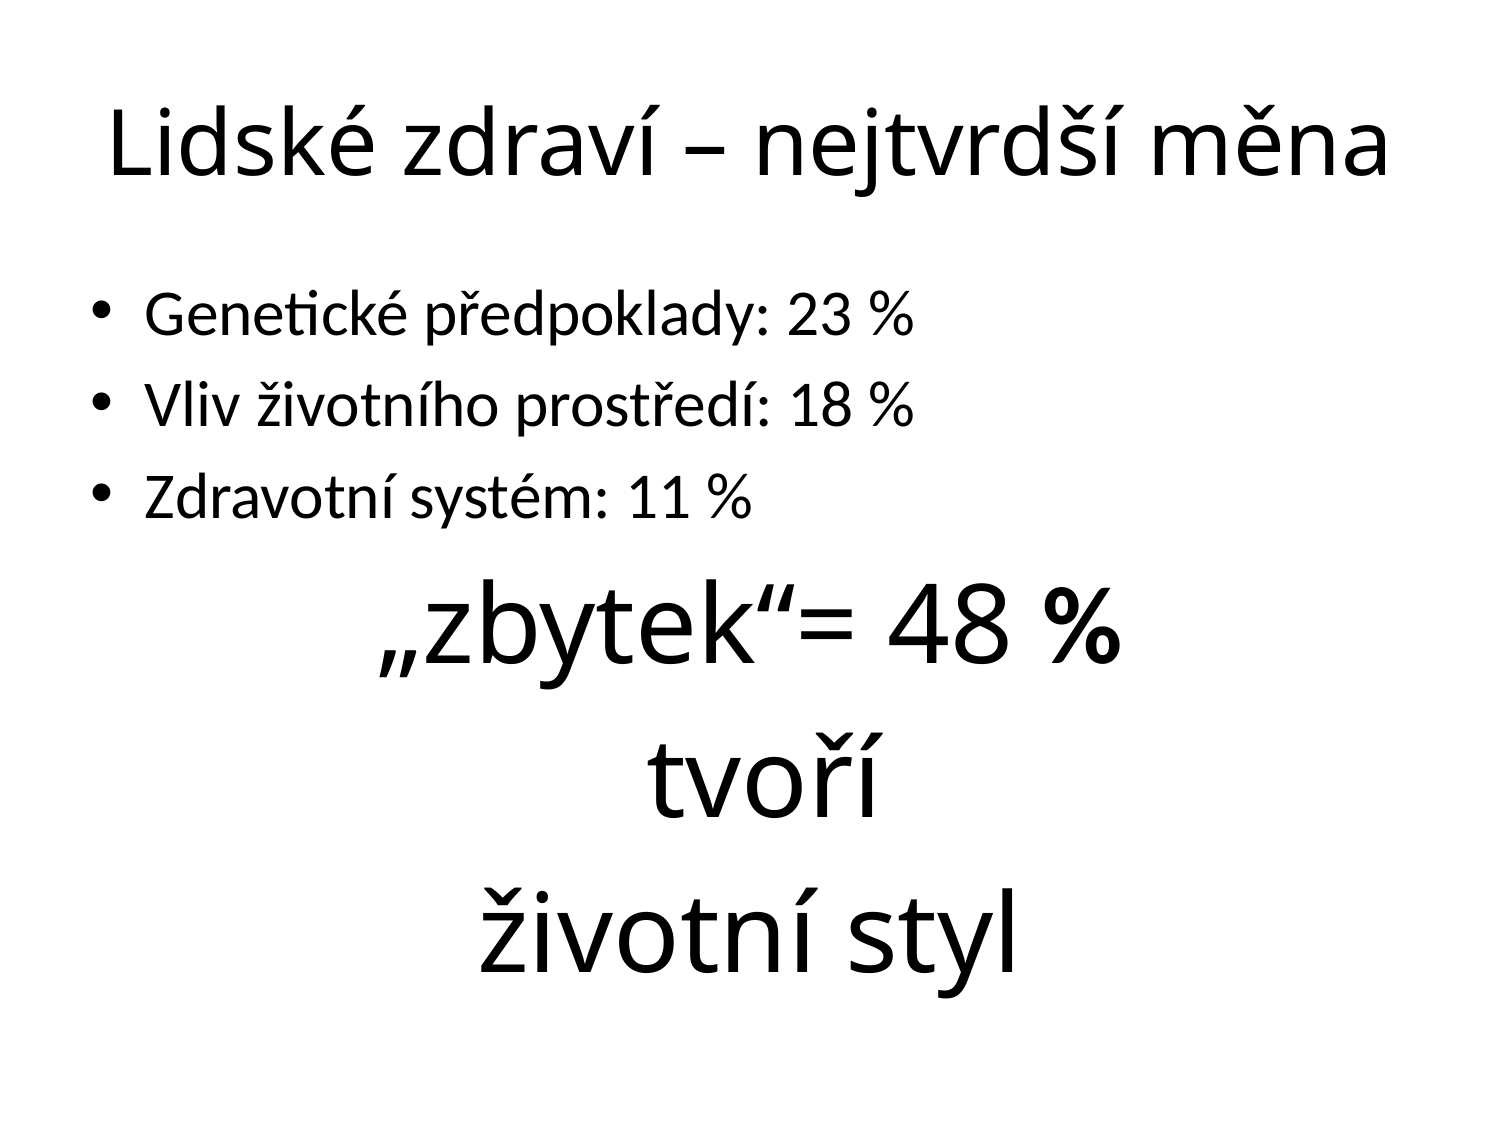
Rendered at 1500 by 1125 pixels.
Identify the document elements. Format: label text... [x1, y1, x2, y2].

list Genetické předpoklady: 23 % Vliv životního prostředí: 18 % Zdravotní systém: 11 % „zbytek“= 48 % tvoří životní styl [75, 262, 1425, 1005]
title Lidské zdraví – nejtvrdší měna [75, 45, 1425, 233]
